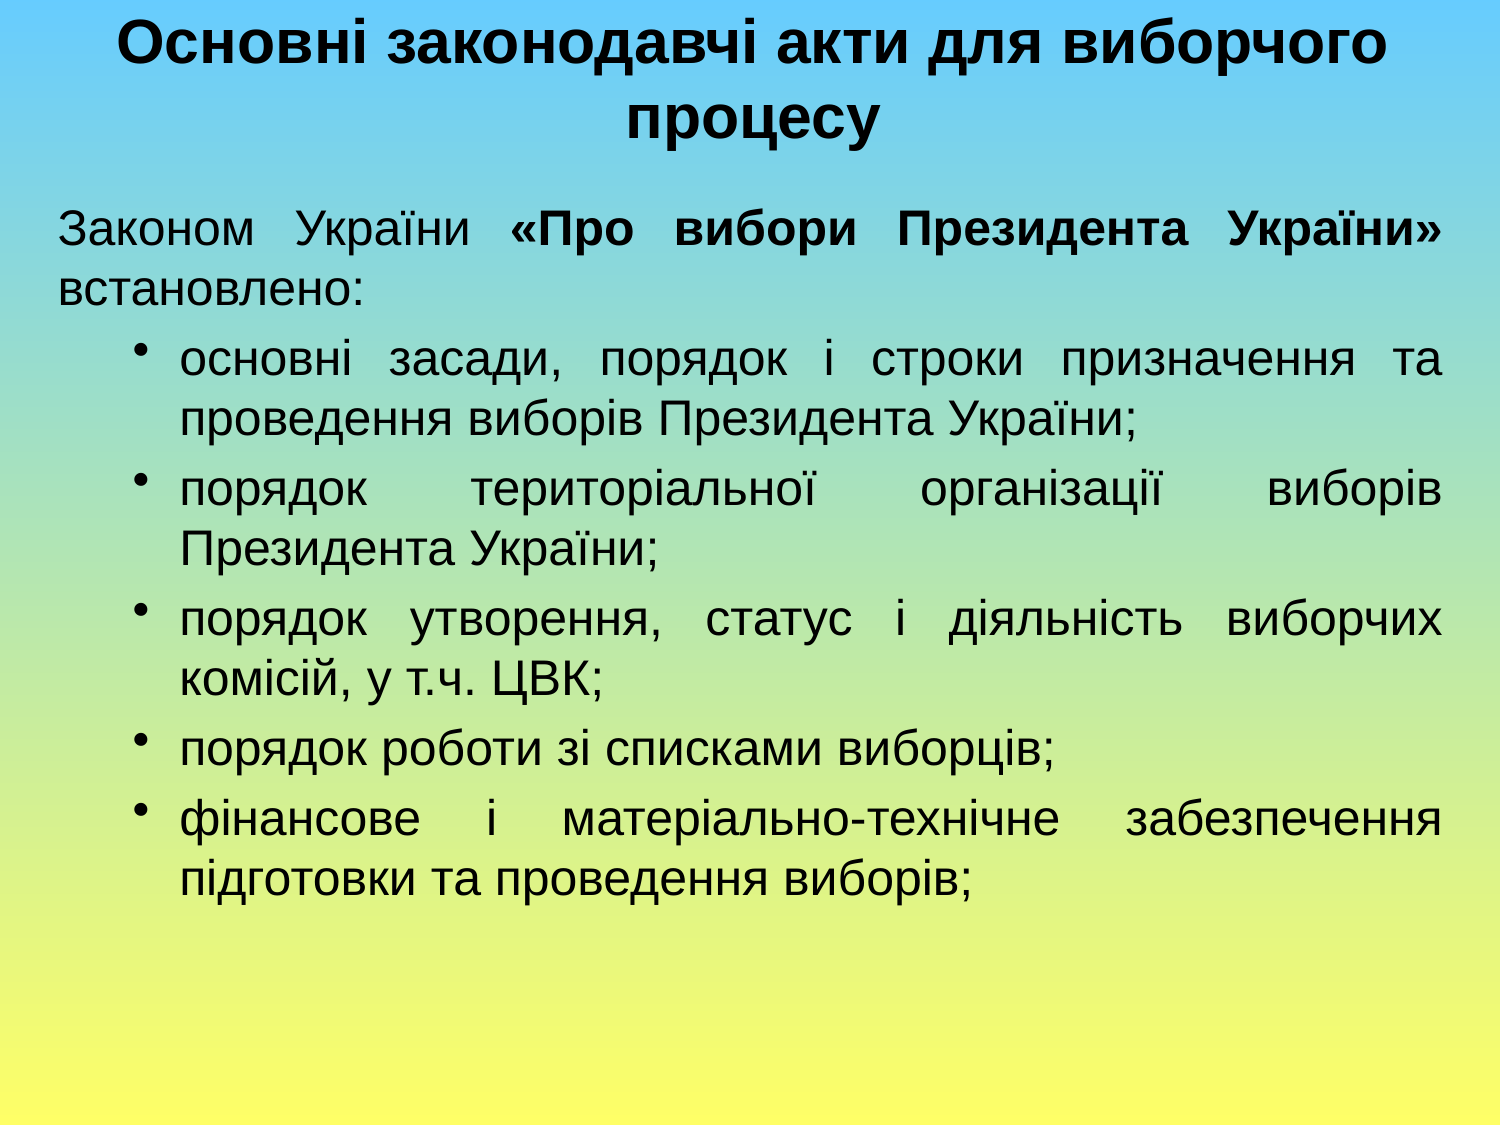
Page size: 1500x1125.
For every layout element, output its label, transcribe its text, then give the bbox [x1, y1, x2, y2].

list Законом України «Про вибори Президента України» встановлено: основні засади, порядок і строки призначення та проведення виборів Президента України; порядок територіальної організації виборів Президента України; порядок утворення, статус і діяльність виборчих комісій, у т.ч. ЦВК; порядок роботи зі списками виборців; фінансове і матеріально-технічне забезпечення підготовки та проведення виборів; [42, 188, 1459, 1073]
text_box [711, 26, 739, 76]
title Основні законодавчі акти для виборчого процесу [32, 0, 1475, 159]
